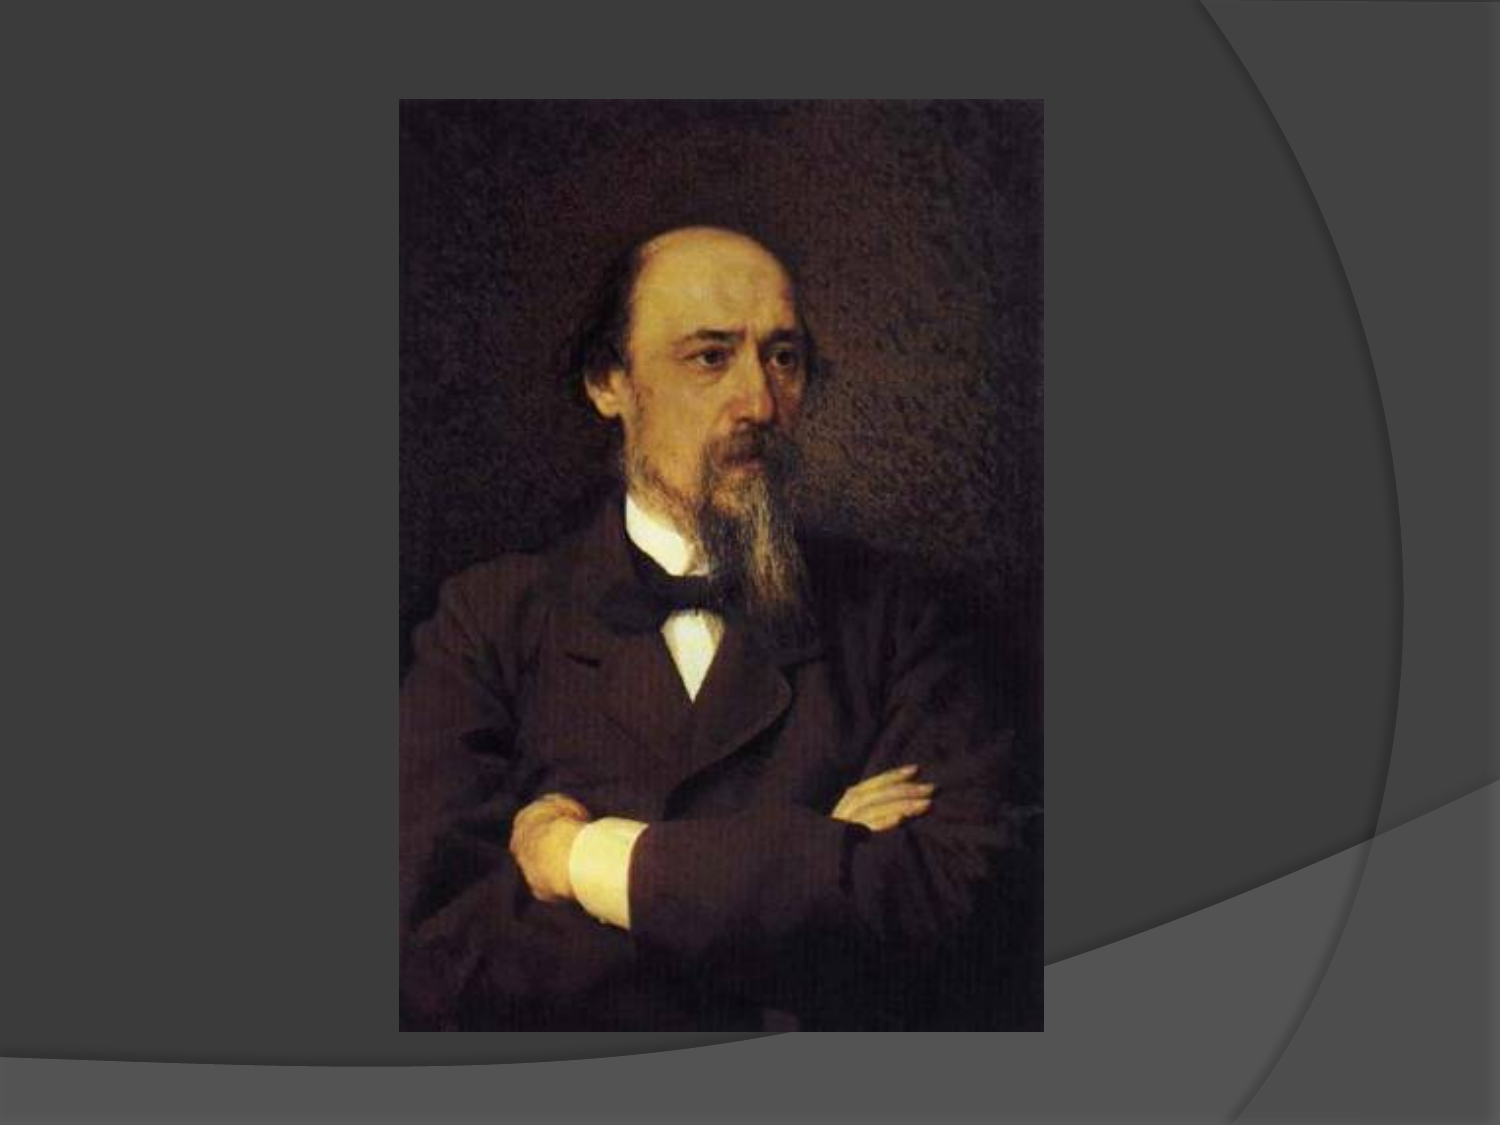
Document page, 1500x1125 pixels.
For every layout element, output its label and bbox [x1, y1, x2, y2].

picture [399, 99, 1045, 1033]
